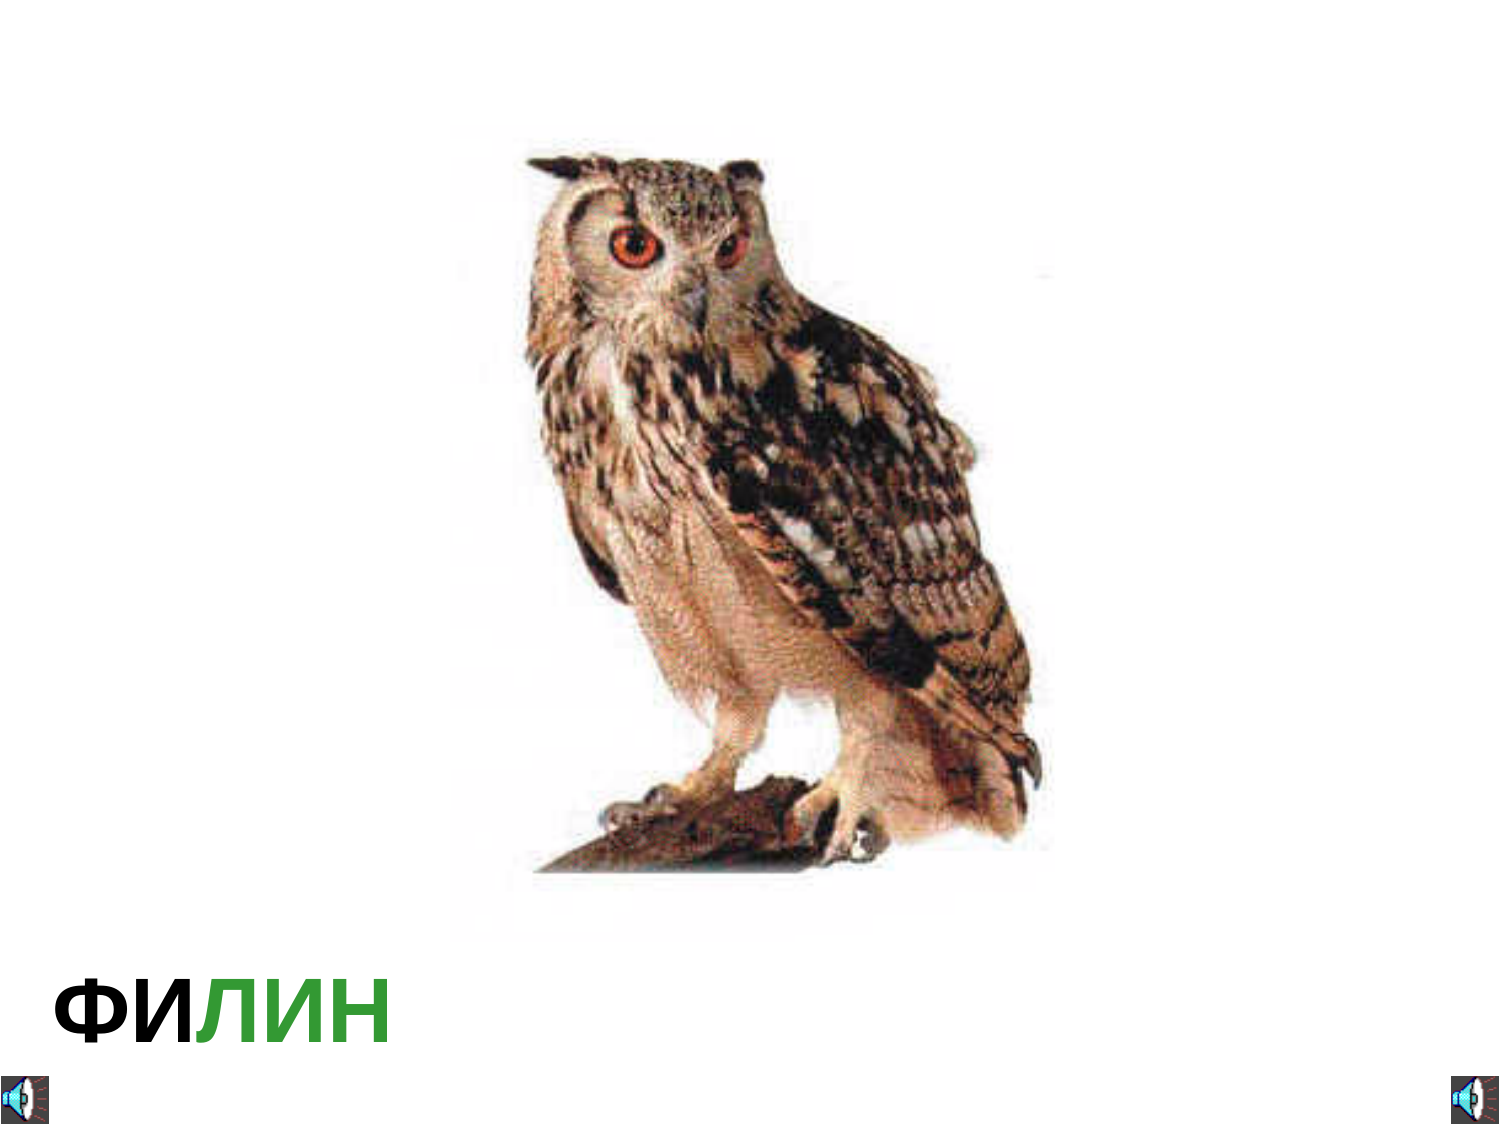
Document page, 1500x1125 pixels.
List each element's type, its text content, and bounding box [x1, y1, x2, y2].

title ФИЛИН [37, 912, 1313, 1101]
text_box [449, 124, 1109, 942]
picture [1449, 1074, 1500, 1125]
picture [0, 1074, 51, 1125]
